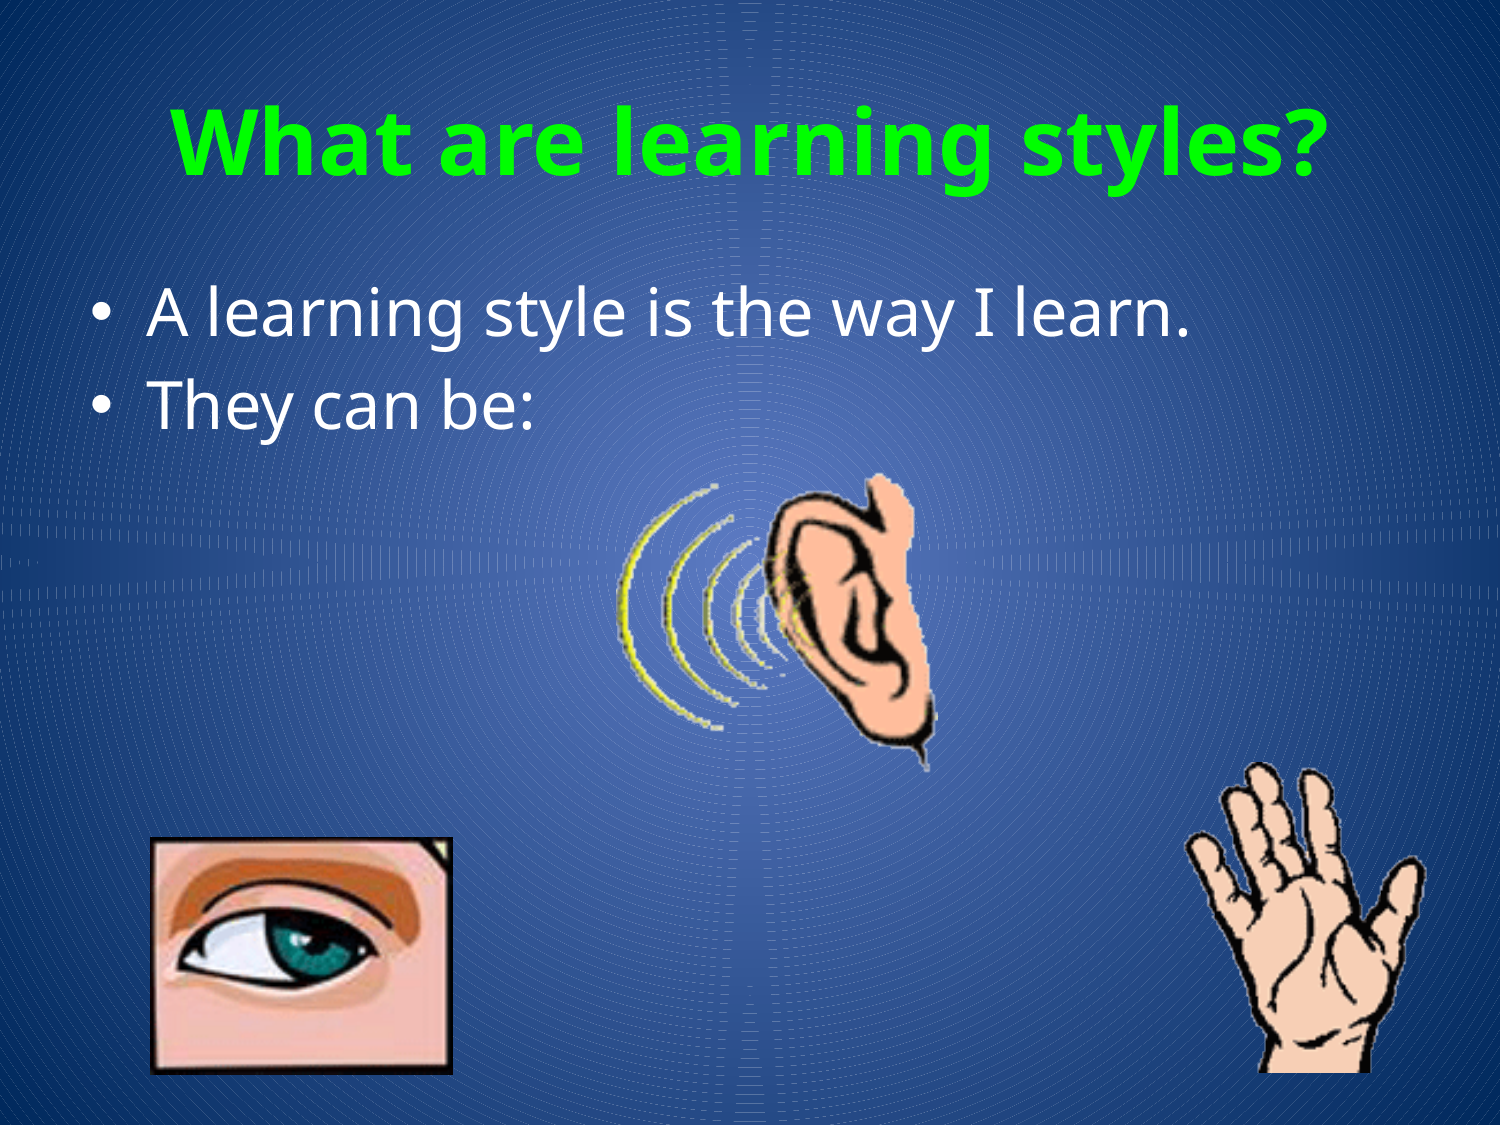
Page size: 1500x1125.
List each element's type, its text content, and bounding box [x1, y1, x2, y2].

picture [1162, 762, 1450, 1073]
list A learning style is the way I learn. They can be: [75, 262, 1425, 1005]
picture [616, 469, 938, 776]
picture [149, 837, 453, 1075]
title What are learning styles? [75, 45, 1425, 233]
